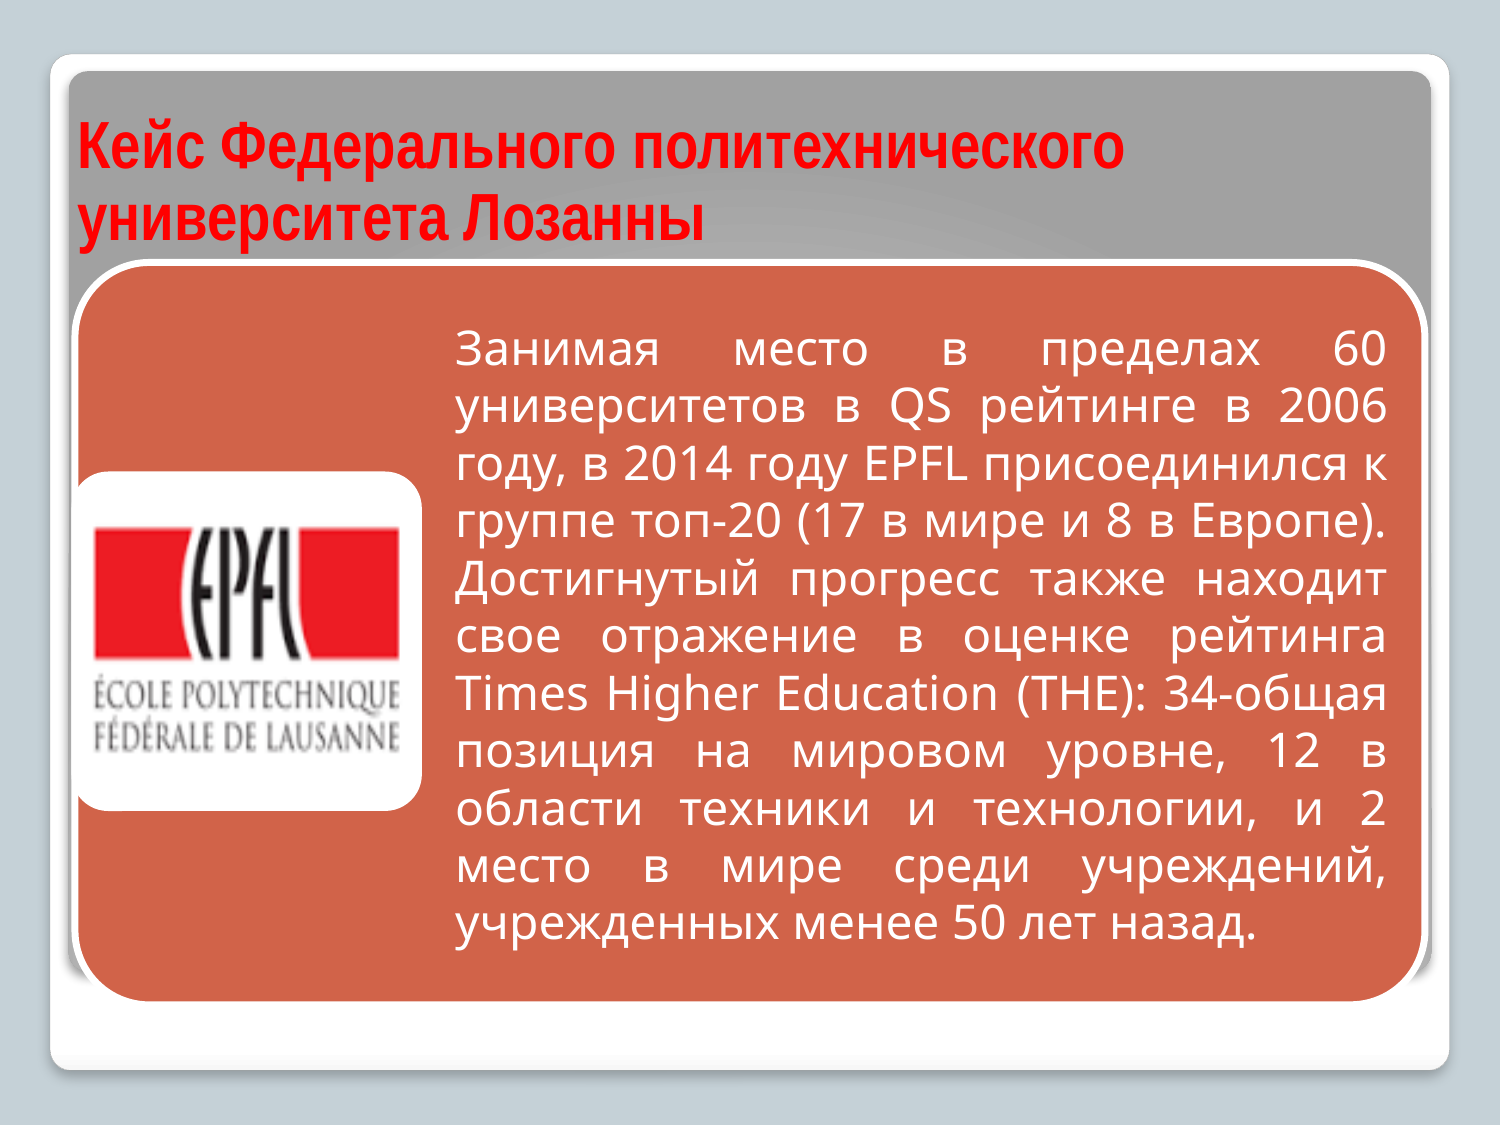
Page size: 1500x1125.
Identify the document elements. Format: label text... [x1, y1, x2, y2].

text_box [74, 262, 1426, 1006]
title Кейс Федерального политехнического университета Лозанны [62, 75, 1479, 263]
